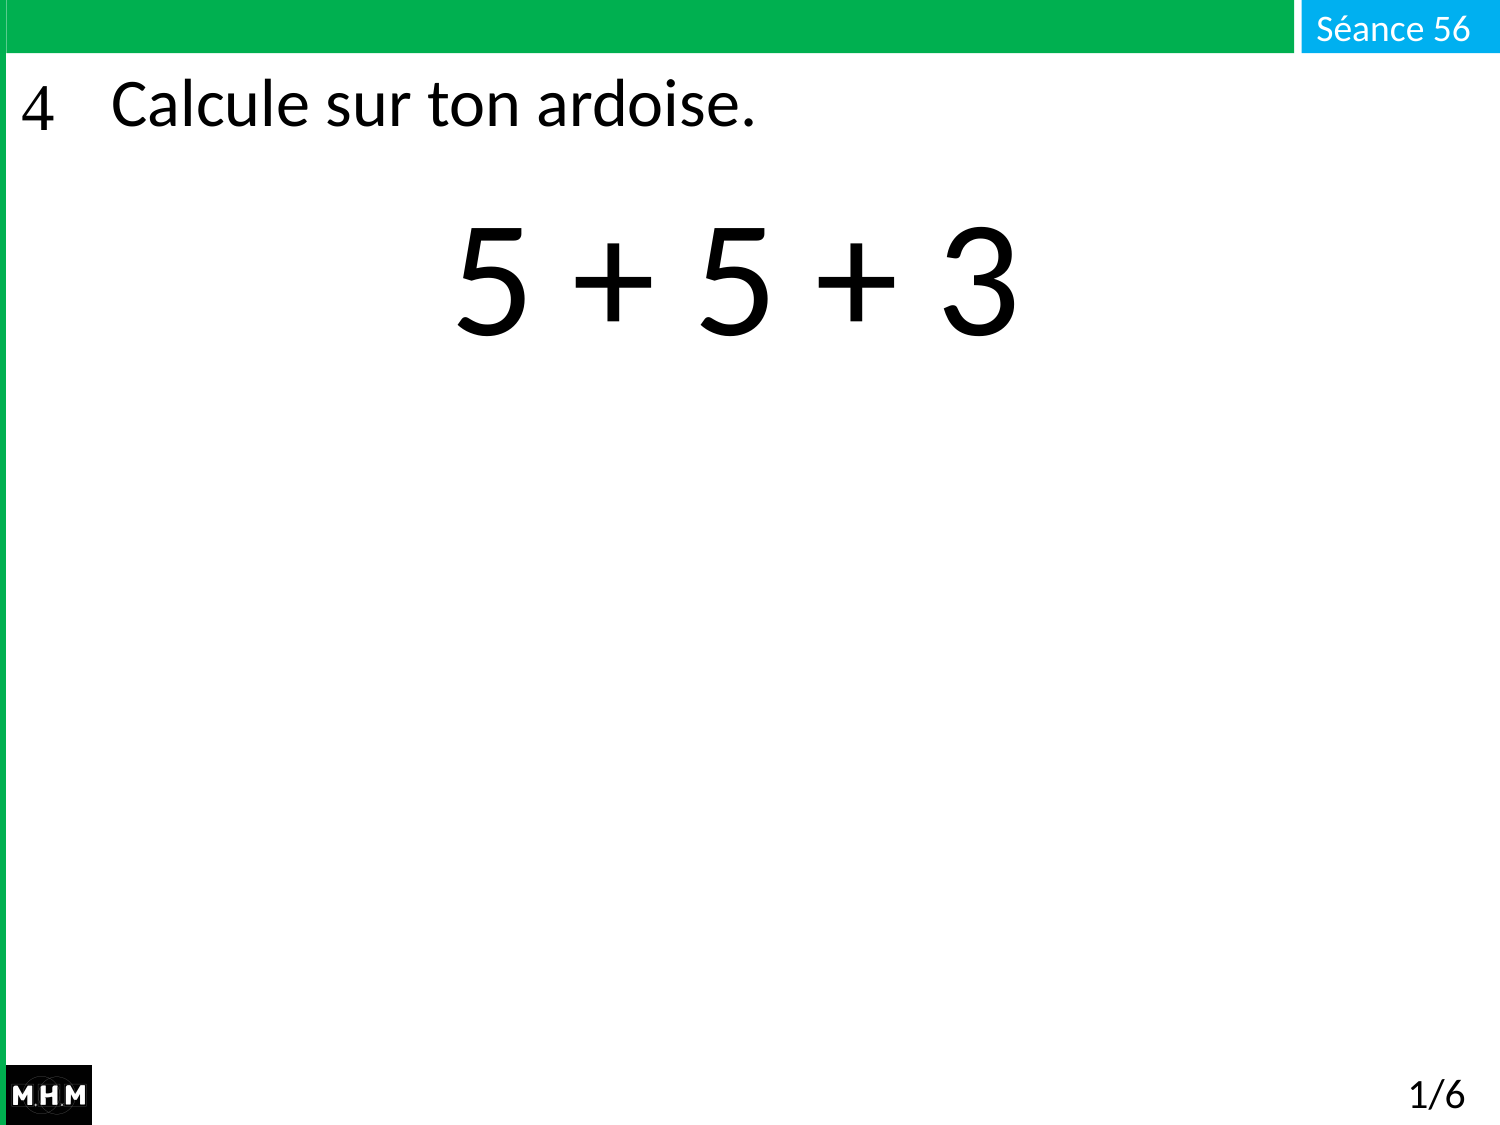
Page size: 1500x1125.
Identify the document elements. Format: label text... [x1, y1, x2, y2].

text_box 5 + 5 + 3 [436, 160, 1051, 376]
title Calcule sur ton ardoise. [96, 60, 1391, 150]
list 1/6 [1373, 1064, 1500, 1125]
picture [6, 1065, 92, 1125]
